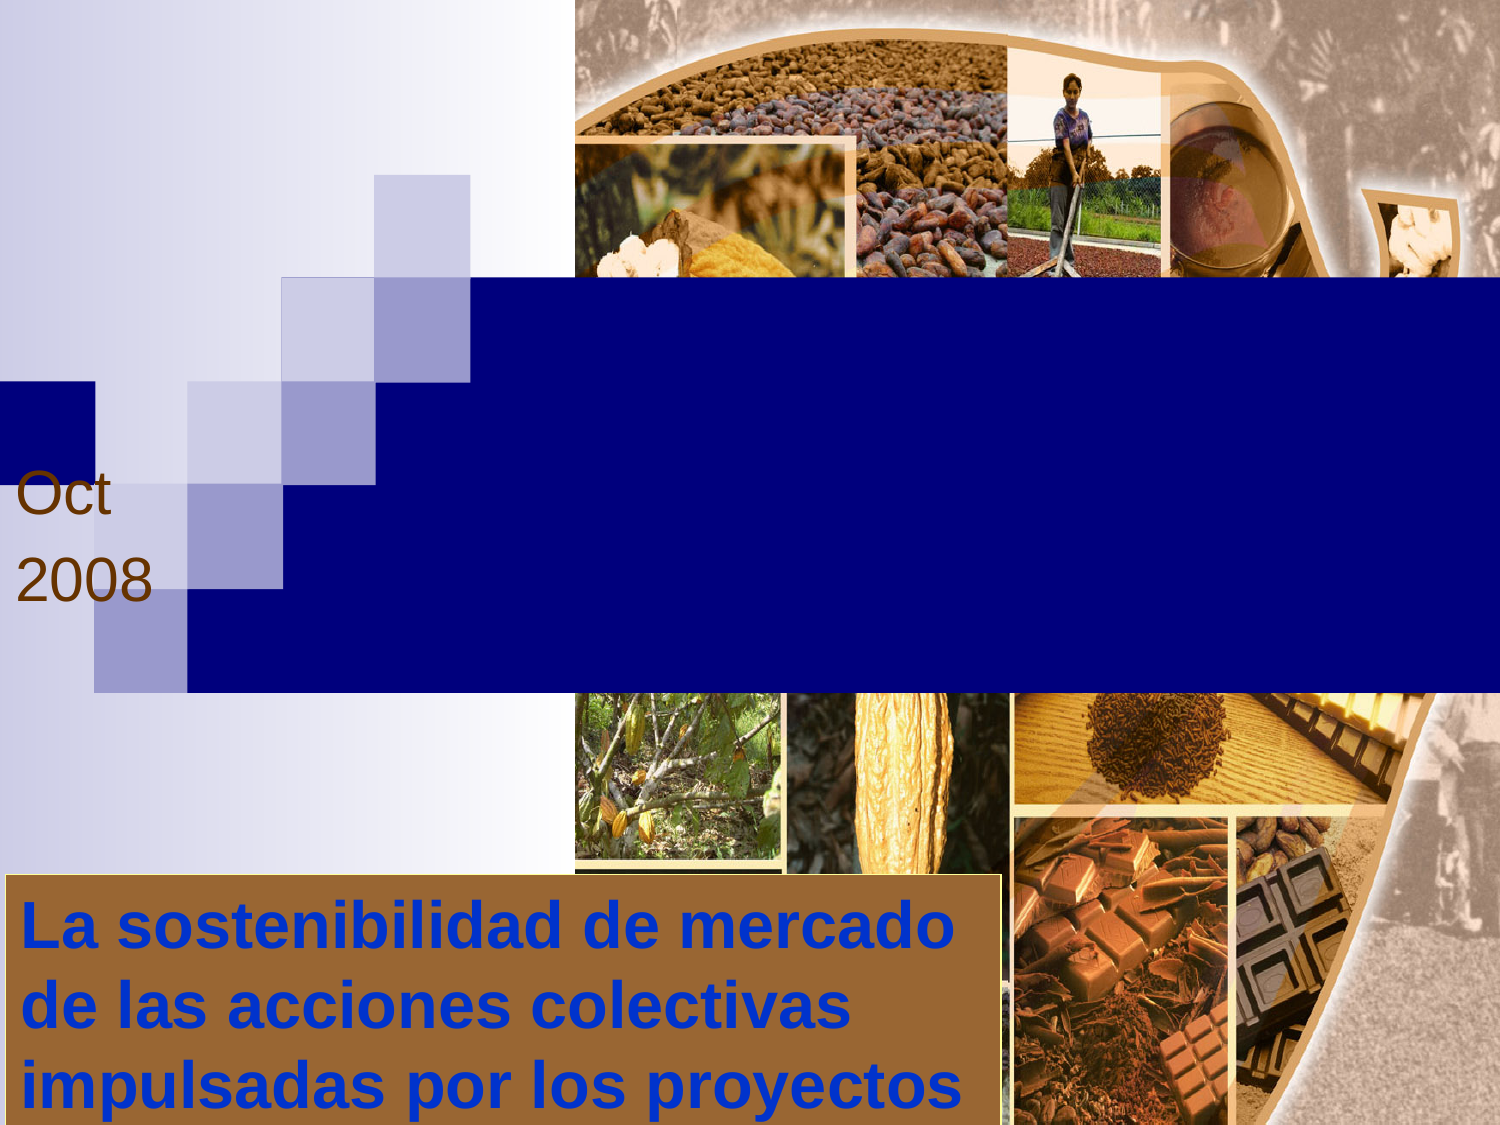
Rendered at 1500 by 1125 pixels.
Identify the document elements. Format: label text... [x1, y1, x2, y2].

picture [575, 0, 1500, 277]
picture [575, 693, 1500, 1125]
text_box La sostenibilidad de mercado de las acciones colectivas impulsadas por los proyectos [5, 874, 1002, 1125]
subtitle Oct 2008 [0, 444, 290, 732]
